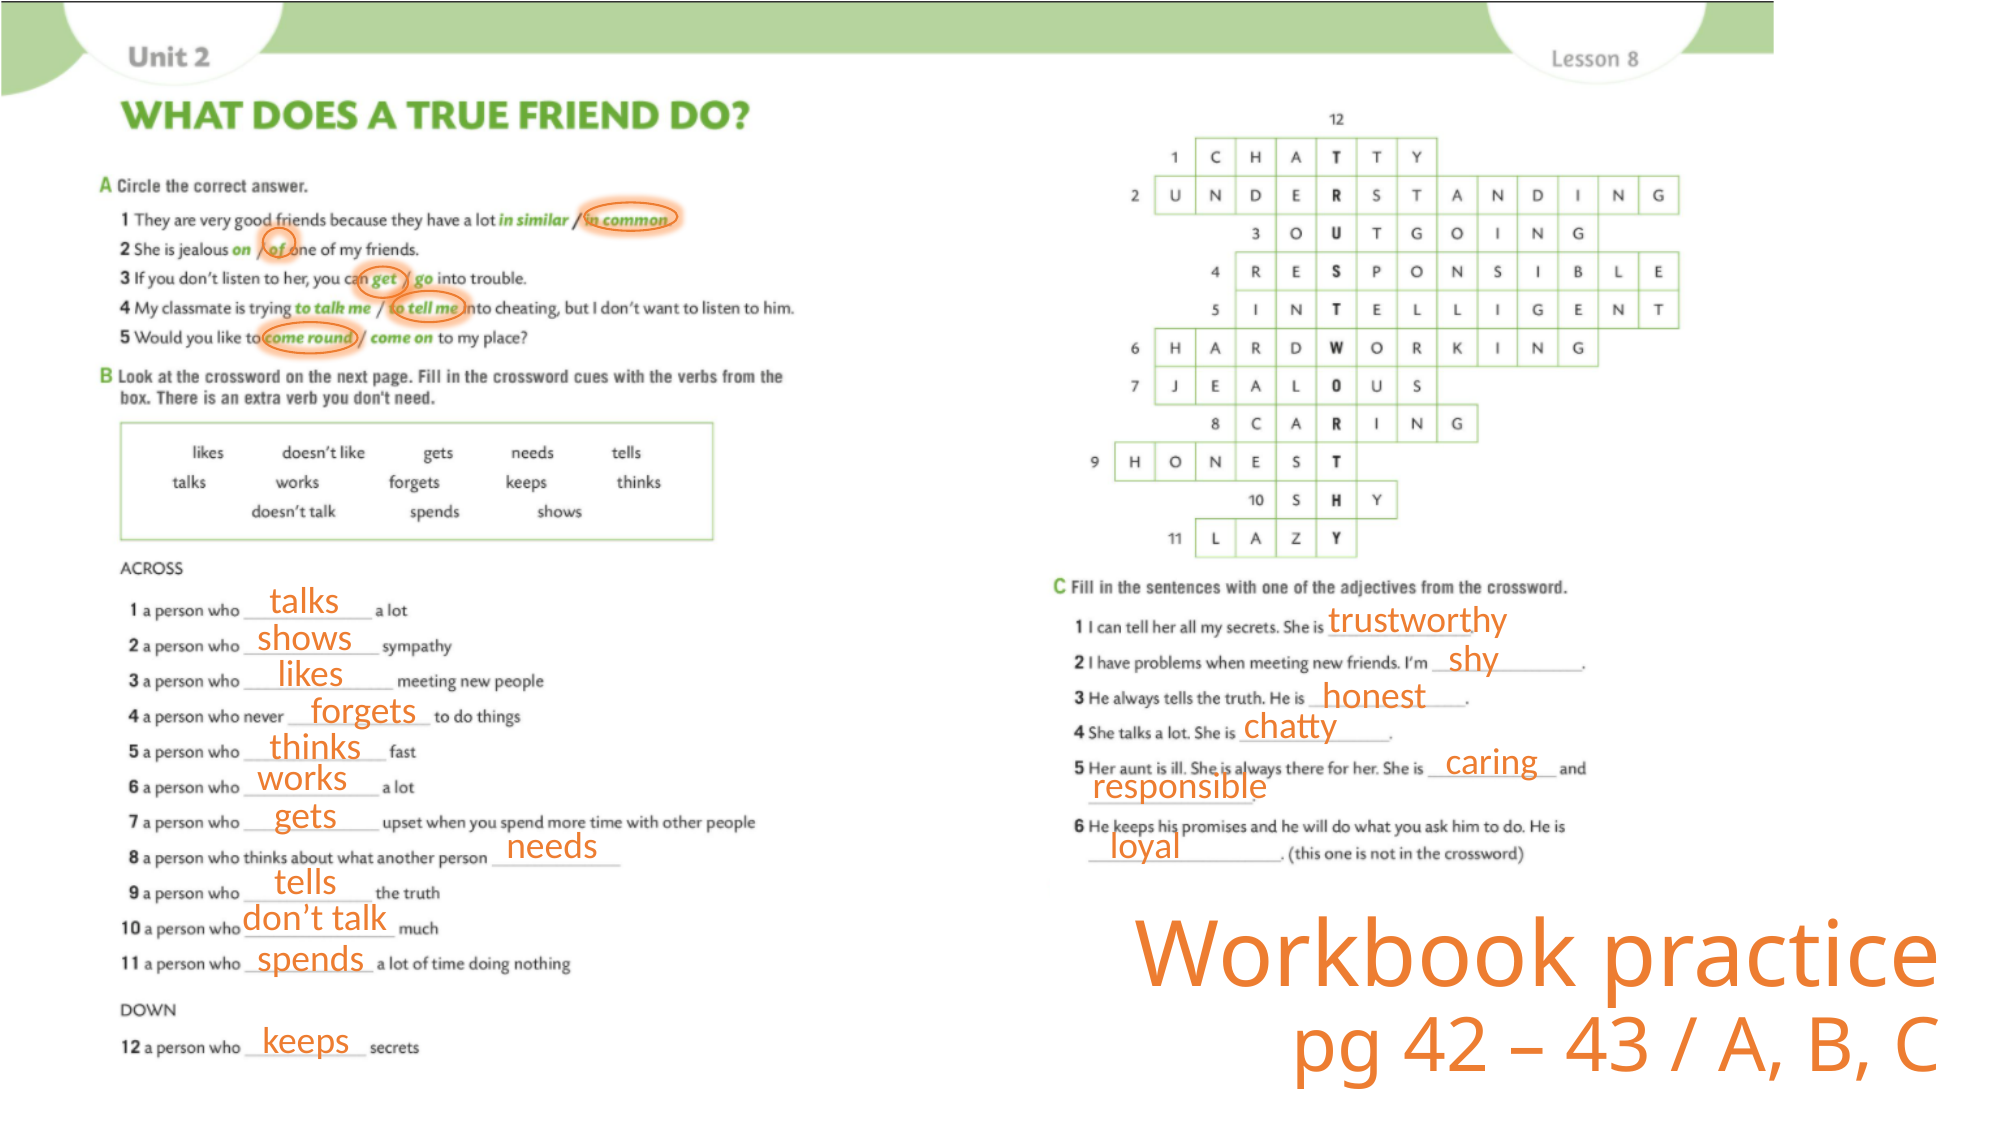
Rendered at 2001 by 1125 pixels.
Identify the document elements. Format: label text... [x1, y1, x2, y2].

title Workbook practice pg 42 – 43 / A, B, C [1774, 870, 1957, 1125]
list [1, 1, 1774, 1125]
